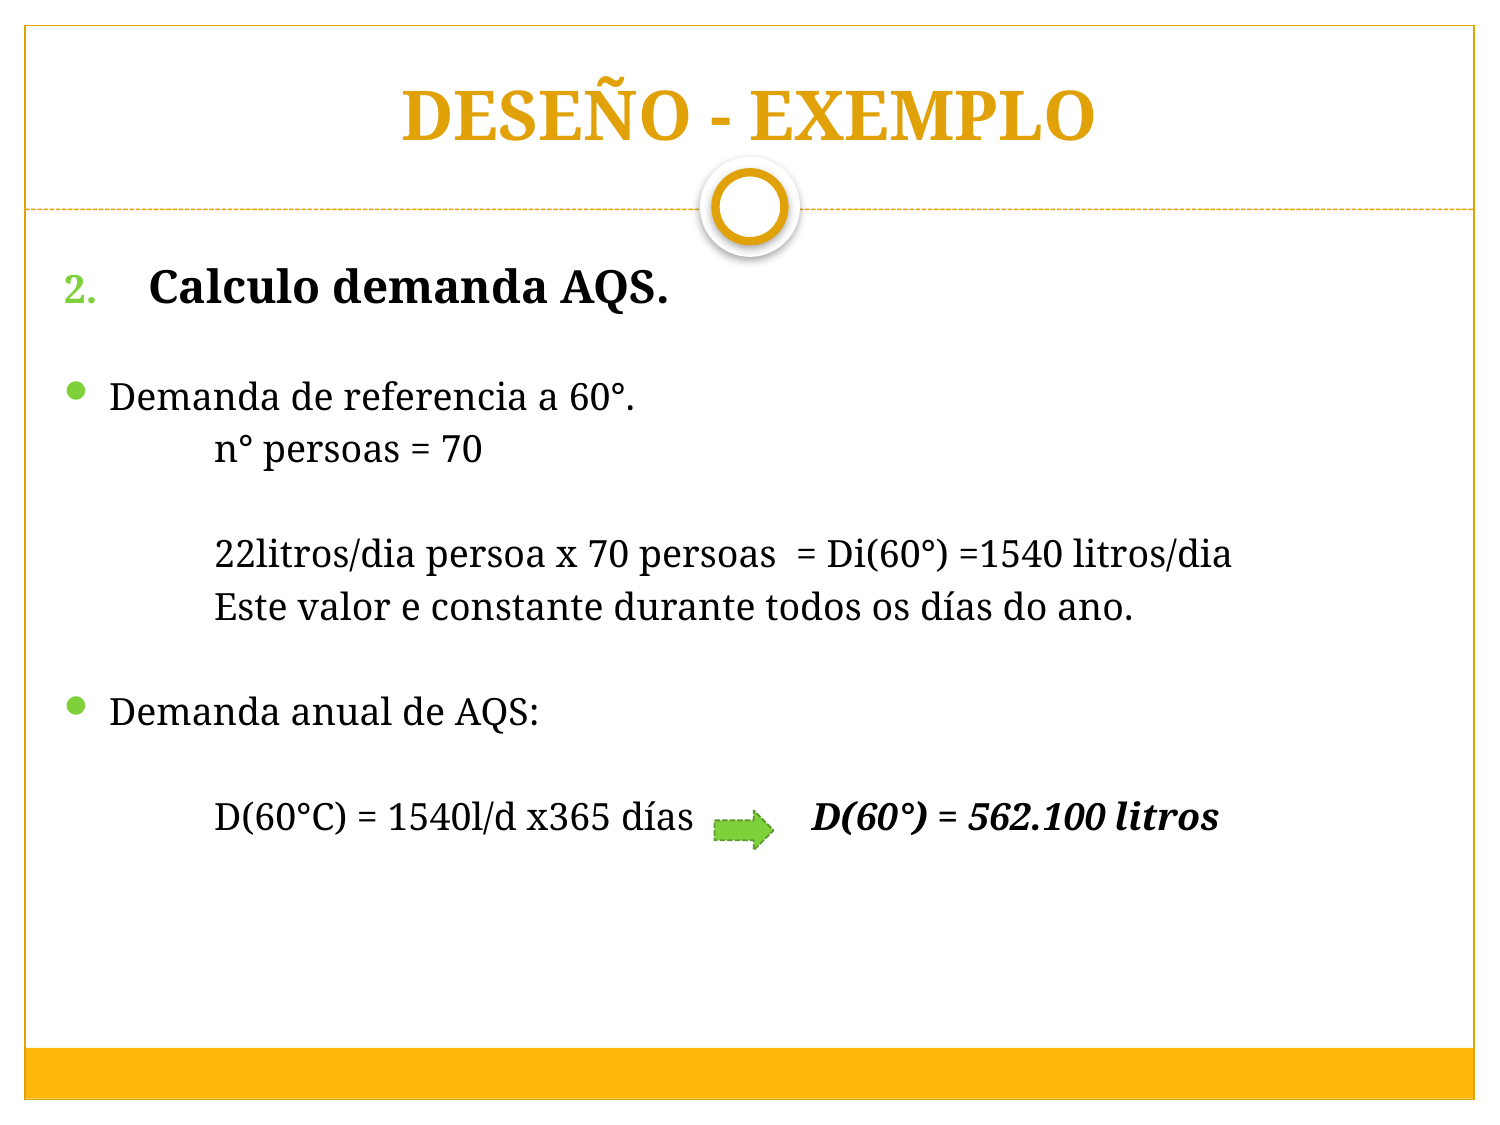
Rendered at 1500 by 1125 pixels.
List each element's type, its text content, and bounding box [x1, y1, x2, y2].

list Calculo demanda AQS. Demanda de referencia a 60°. n° persoas = 70 22litros/dia persoa x 70 persoas = Di(60°) =1540 litros/dia Este valor e constante durante todos os días do ano. Demanda anual de AQS: D(60°C) = 1540l/d x365 días D(60°) = 562.100 litros [49, 250, 1445, 1001]
title DESEÑO - EXEMPLO [49, 37, 1450, 162]
text_box [713, 809, 775, 851]
